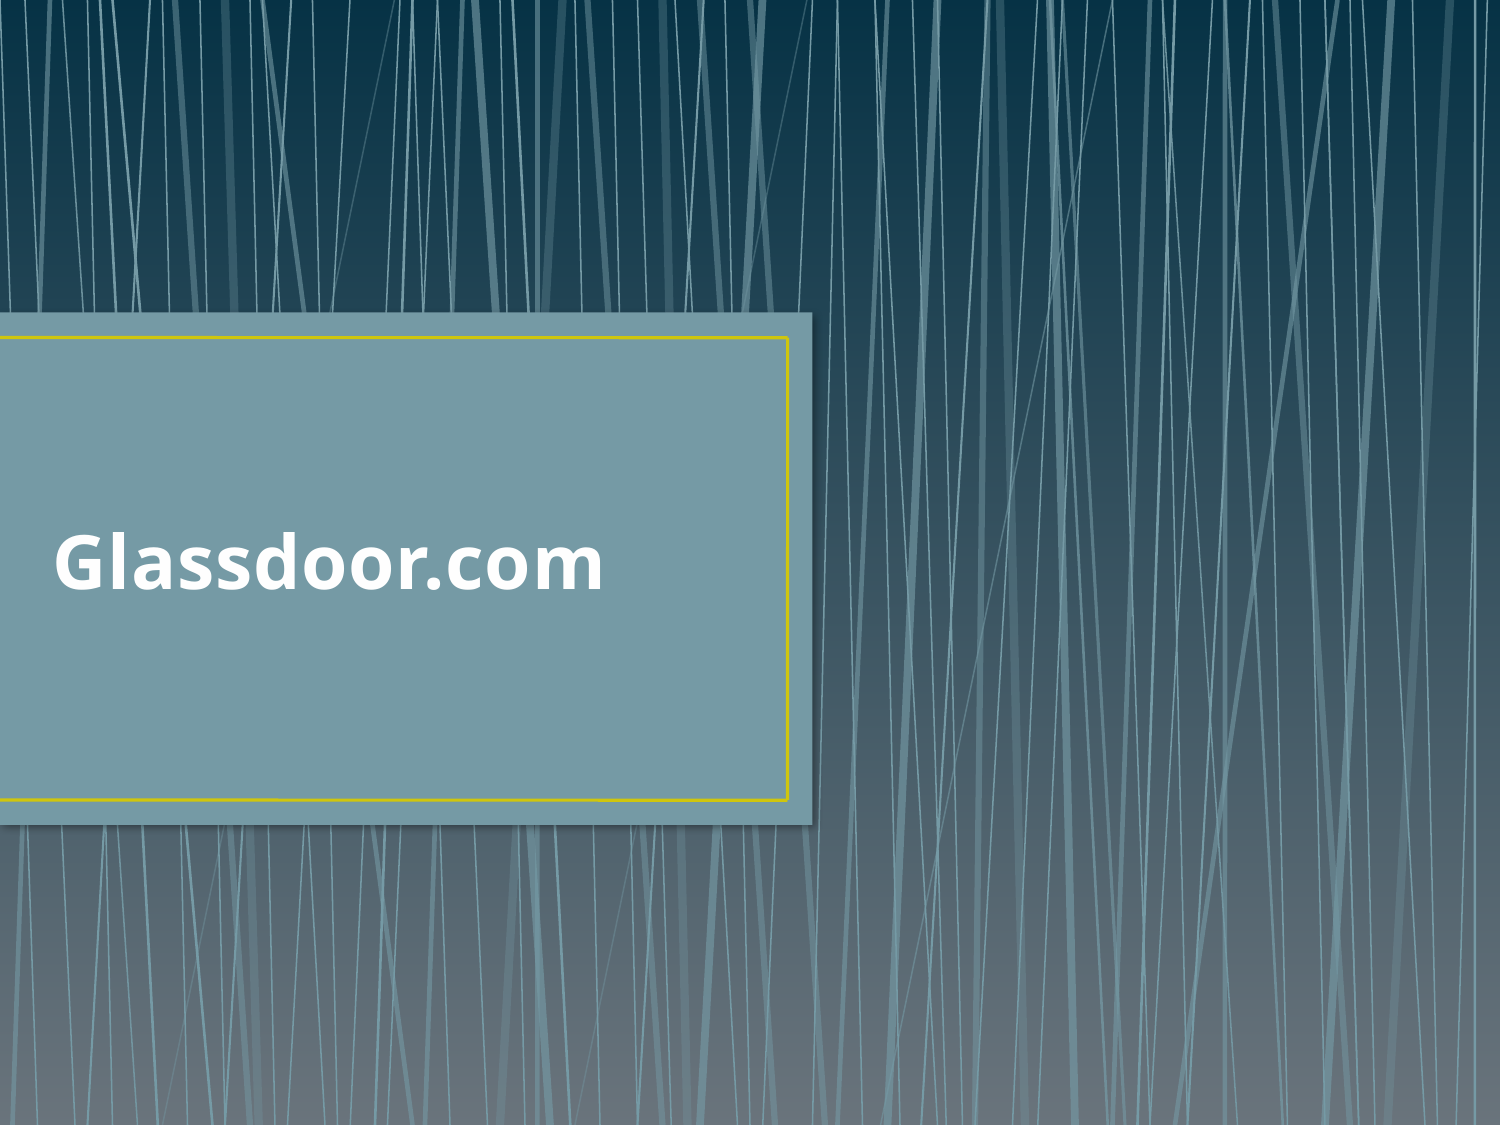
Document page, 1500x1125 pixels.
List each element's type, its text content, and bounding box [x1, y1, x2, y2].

title Glassdoor.com [37, 349, 763, 612]
